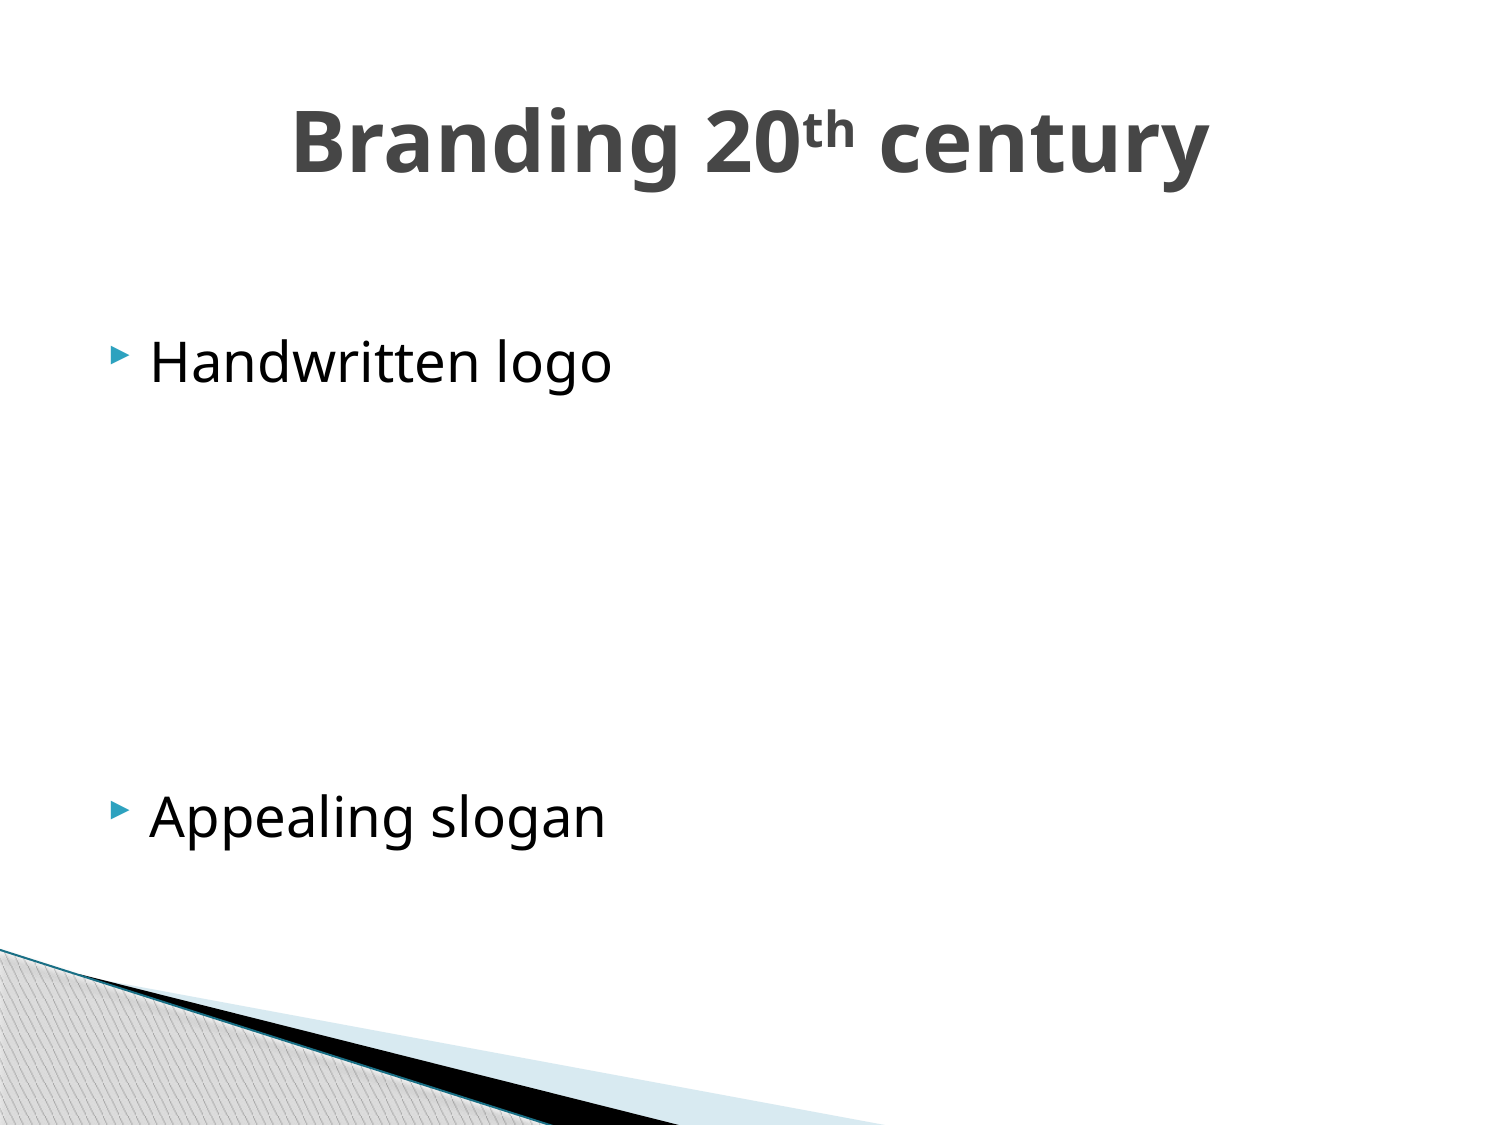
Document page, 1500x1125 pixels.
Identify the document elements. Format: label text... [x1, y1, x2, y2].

title Branding 20th century [75, 45, 1425, 233]
list Handwritten logo Appealing slogan [75, 243, 1425, 986]
